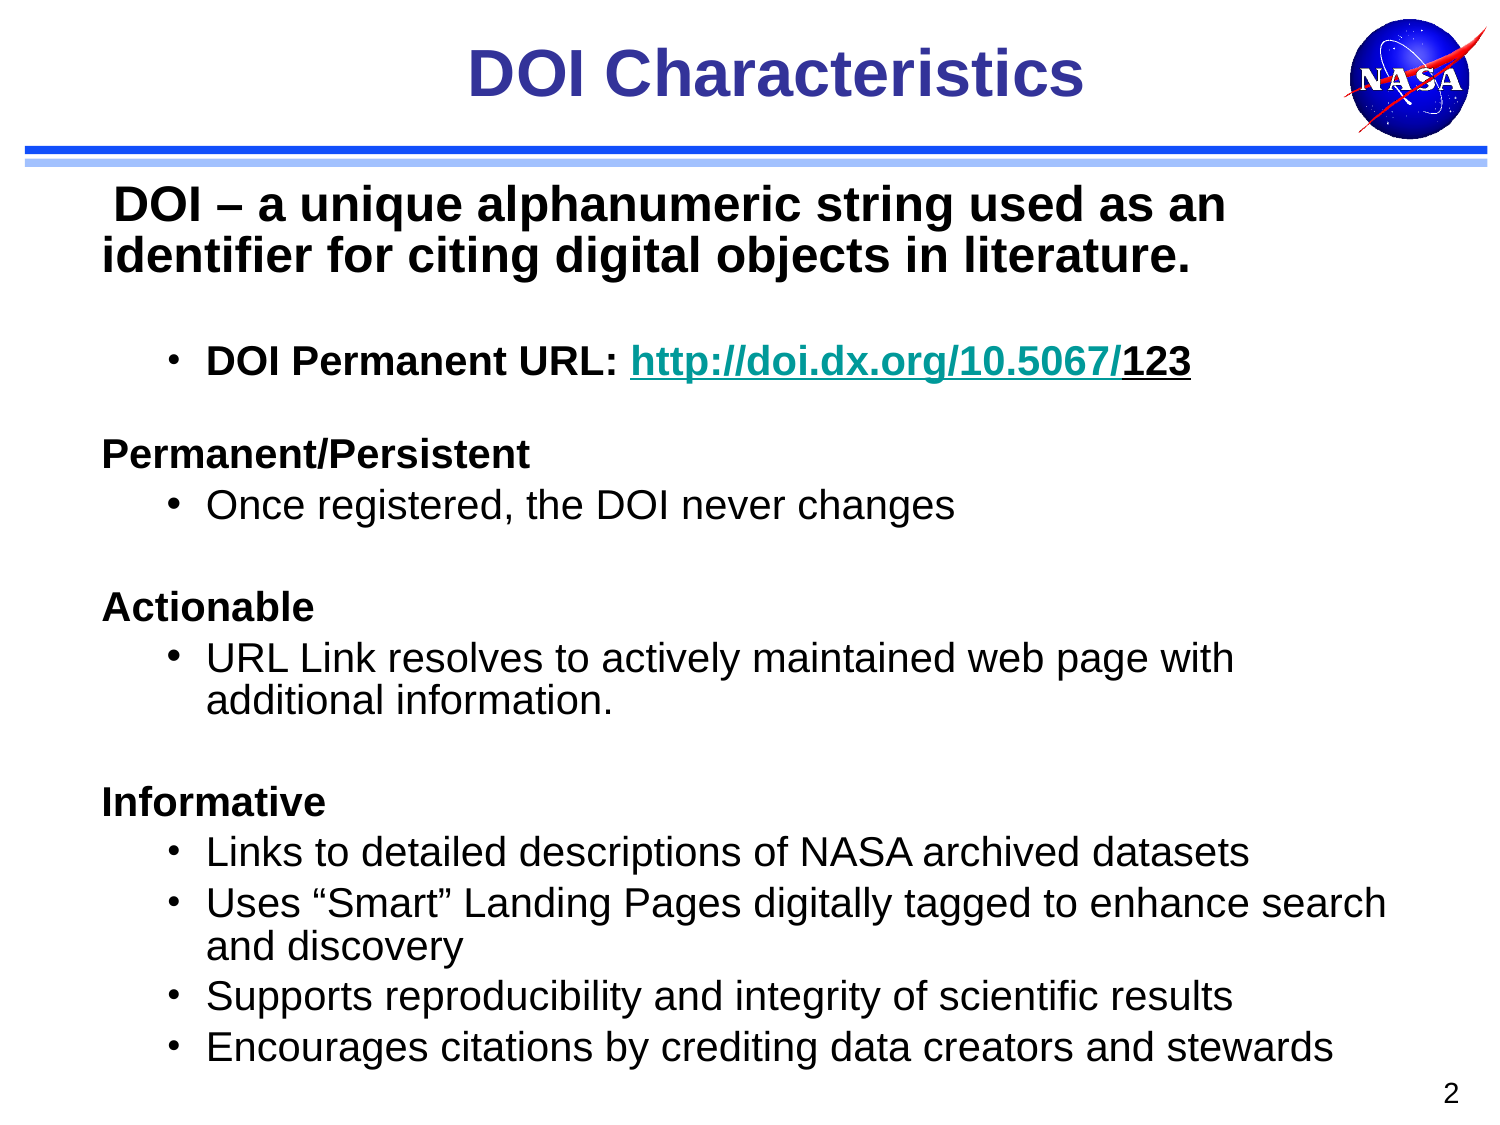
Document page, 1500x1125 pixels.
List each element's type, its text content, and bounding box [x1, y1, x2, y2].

title DOI Characteristics [207, 5, 1348, 147]
list DOI – a unique alphanumeric string used as an identifier for citing digital objects in literature. DOI Permanent URL: http://doi.dx.org/10.5067/123 Permanent/Persistent Once registered, the DOI never changes Actionable URL Link resolves to actively maintained web page with additional information. Informative Links to detailed descriptions of NASA archived datasets Uses “Smart” Landing Pages digitally tagged to enhance search and discovery Supports reproducibility and integrity of scientific results Encourages citations by crediting data creators and stewards [86, 172, 1431, 1056]
slide_number 2 [1161, 1066, 1475, 1125]
picture [1325, 10, 1500, 150]
